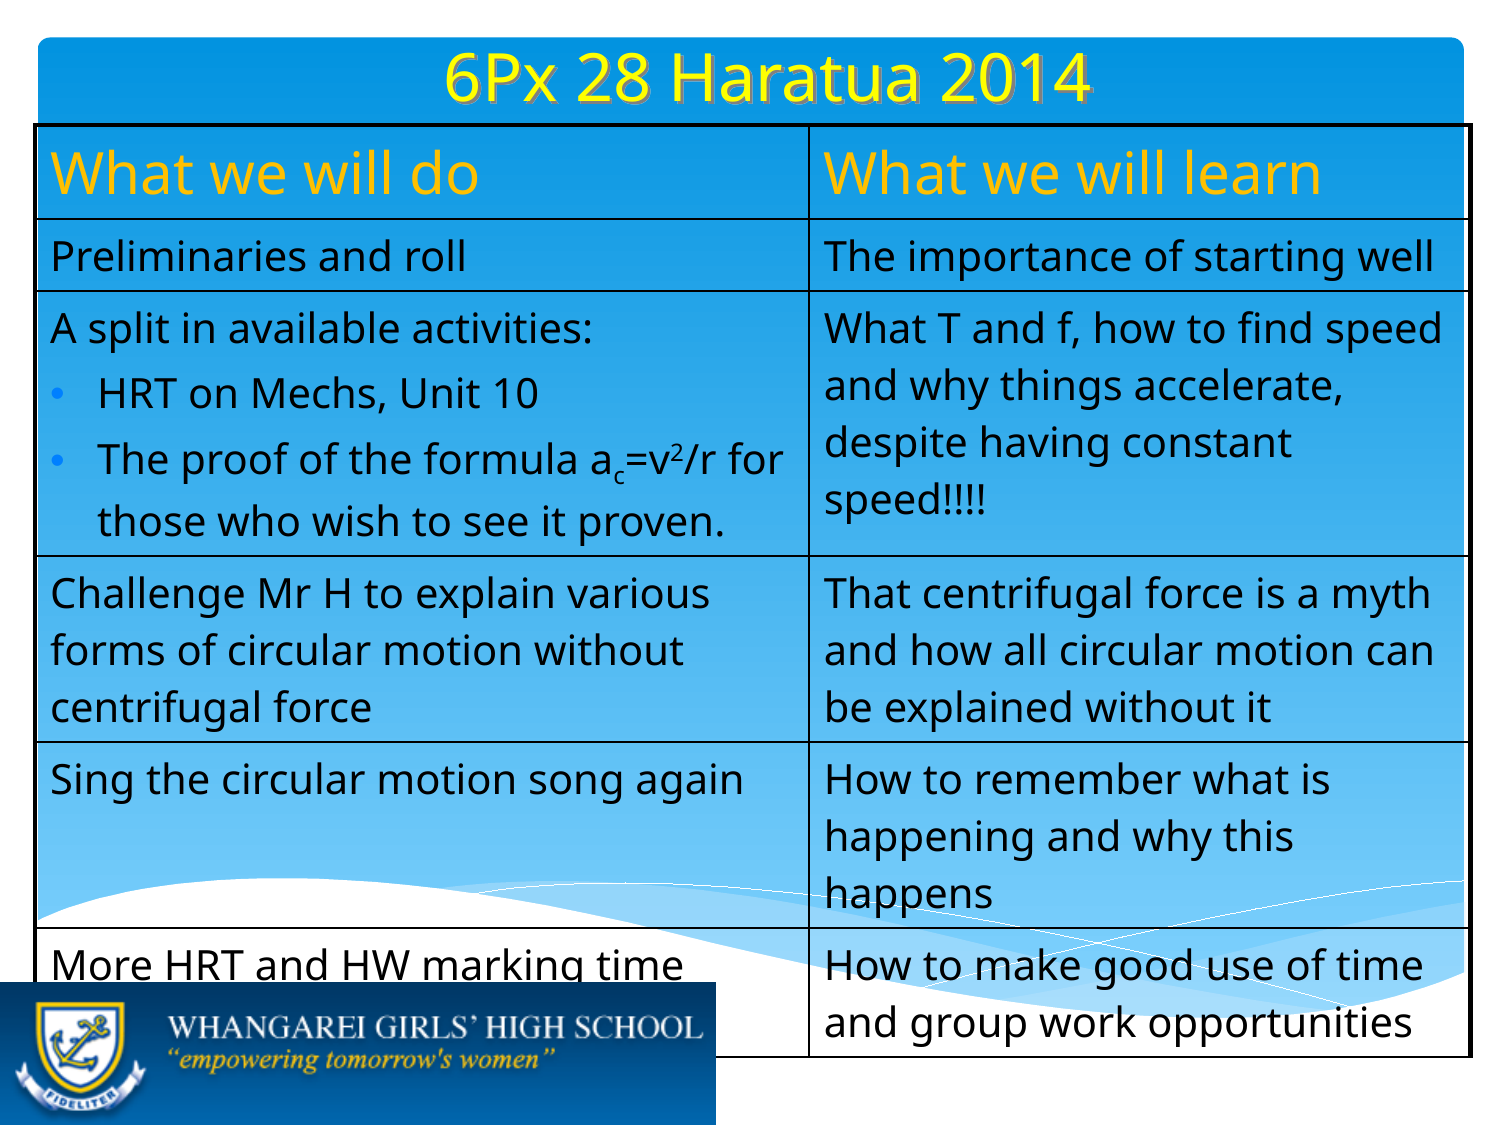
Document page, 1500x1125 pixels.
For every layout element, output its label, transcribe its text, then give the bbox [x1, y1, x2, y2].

text_box 6Px 28 Haratua 2014 [162, 24, 1375, 123]
table_header What we will learn [810, 127, 1468, 218]
table_cell Preliminaries and roll [37, 220, 808, 290]
table_cell Sing the circular motion song again [37, 743, 808, 927]
picture [0, 982, 716, 1125]
table_cell That centrifugal force is a myth and how all circular motion can be explained without it [810, 557, 1468, 741]
table_cell A split in available activities: HRT on Mechs, Unit 10 The proof of the formula ac=v2/r for those who wish to see it proven. [37, 292, 808, 555]
table_header What we will do [37, 127, 808, 218]
table_cell Challenge Mr H to explain various forms of circular motion without centrifugal force [37, 557, 808, 741]
table_cell How to make good use of time and group work opportunities [810, 929, 1468, 1056]
table_cell The importance of starting well [810, 220, 1468, 290]
table_cell What T and f, how to find speed and why things accelerate, despite having constant speed!!!! [810, 292, 1468, 555]
table_cell How to remember what is happening and why this happens [810, 743, 1468, 927]
table_cell More HRT and HW marking time [37, 929, 808, 1056]
